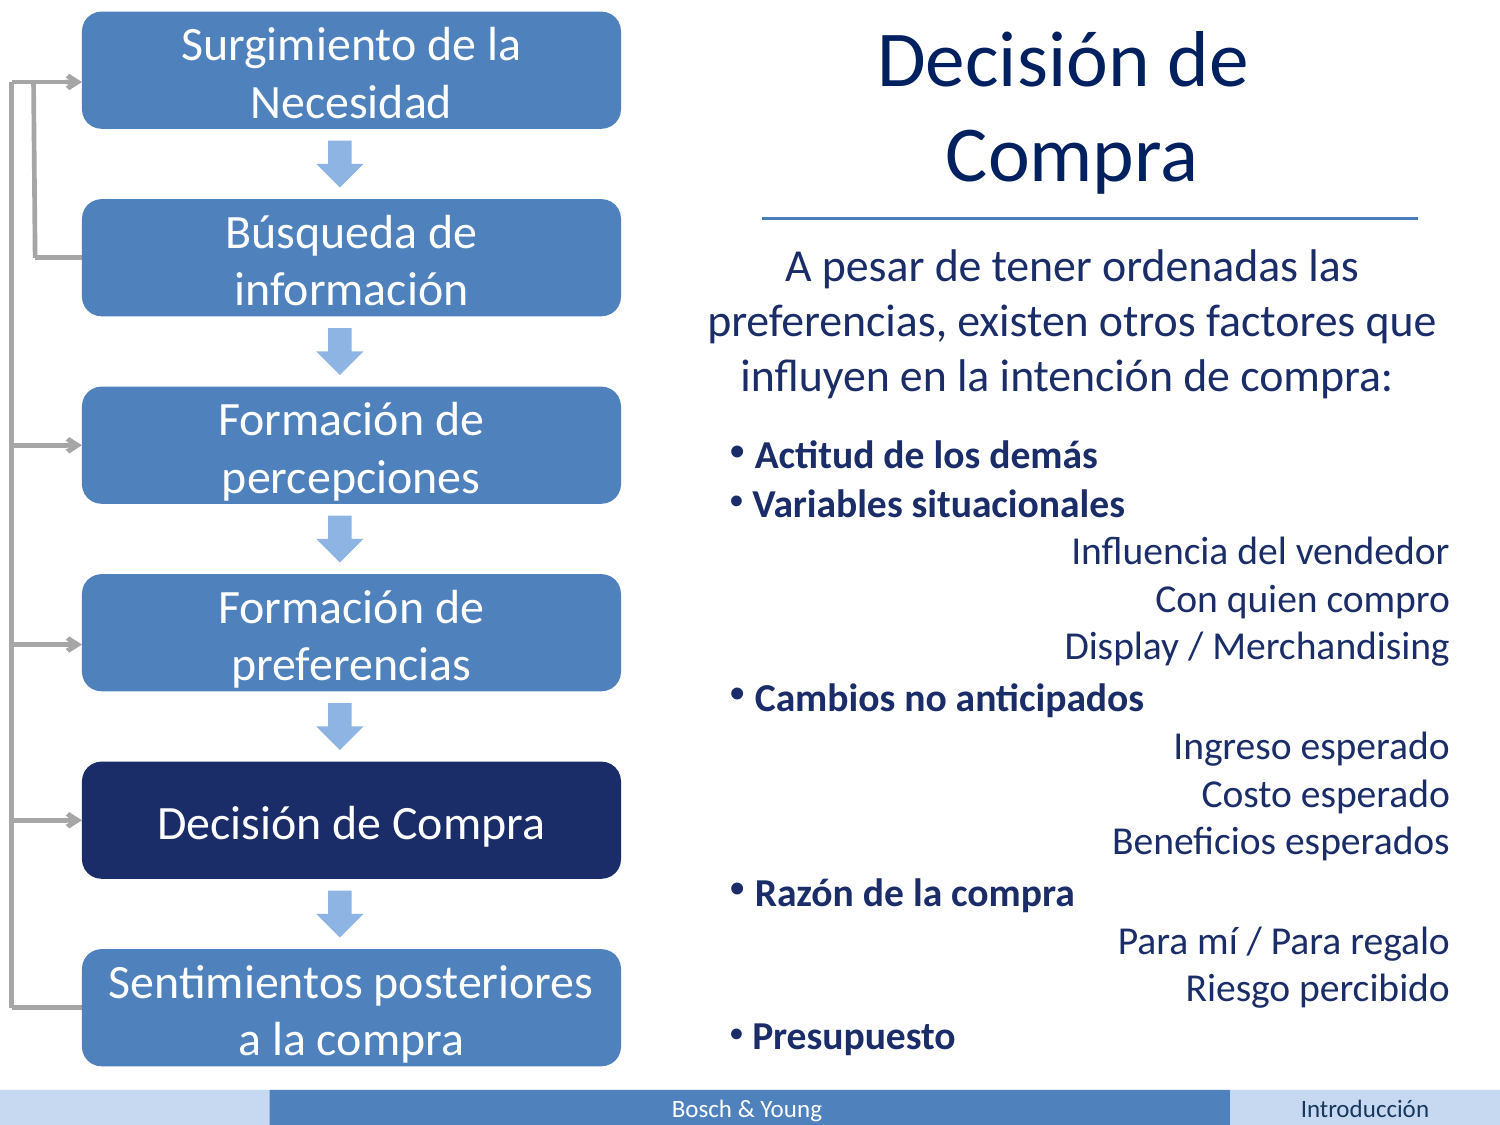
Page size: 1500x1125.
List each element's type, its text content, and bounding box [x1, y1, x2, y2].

text_box Bosch & Young [272, 1088, 1228, 1125]
text_box Actitud de los demás Variables situacionales Influencia del vendedor Con quien compro Display / Merchandising Cambios no anticipados Ingreso esperado Costo esperado Beneficios esperados Razón de la compra Para mí / Para regalo Riesgo percibido Presupuesto [714, 417, 1465, 1065]
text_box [11, 11, 622, 1067]
text_box Introducción [1228, 1088, 1500, 1125]
text_box [0, 1088, 272, 1125]
text_box Decisión de Compra [679, 0, 1465, 205]
text_box A pesar de tener ordenadas las preferencias, existen otros factores que influyen en la intención de compra: [679, 228, 1465, 409]
